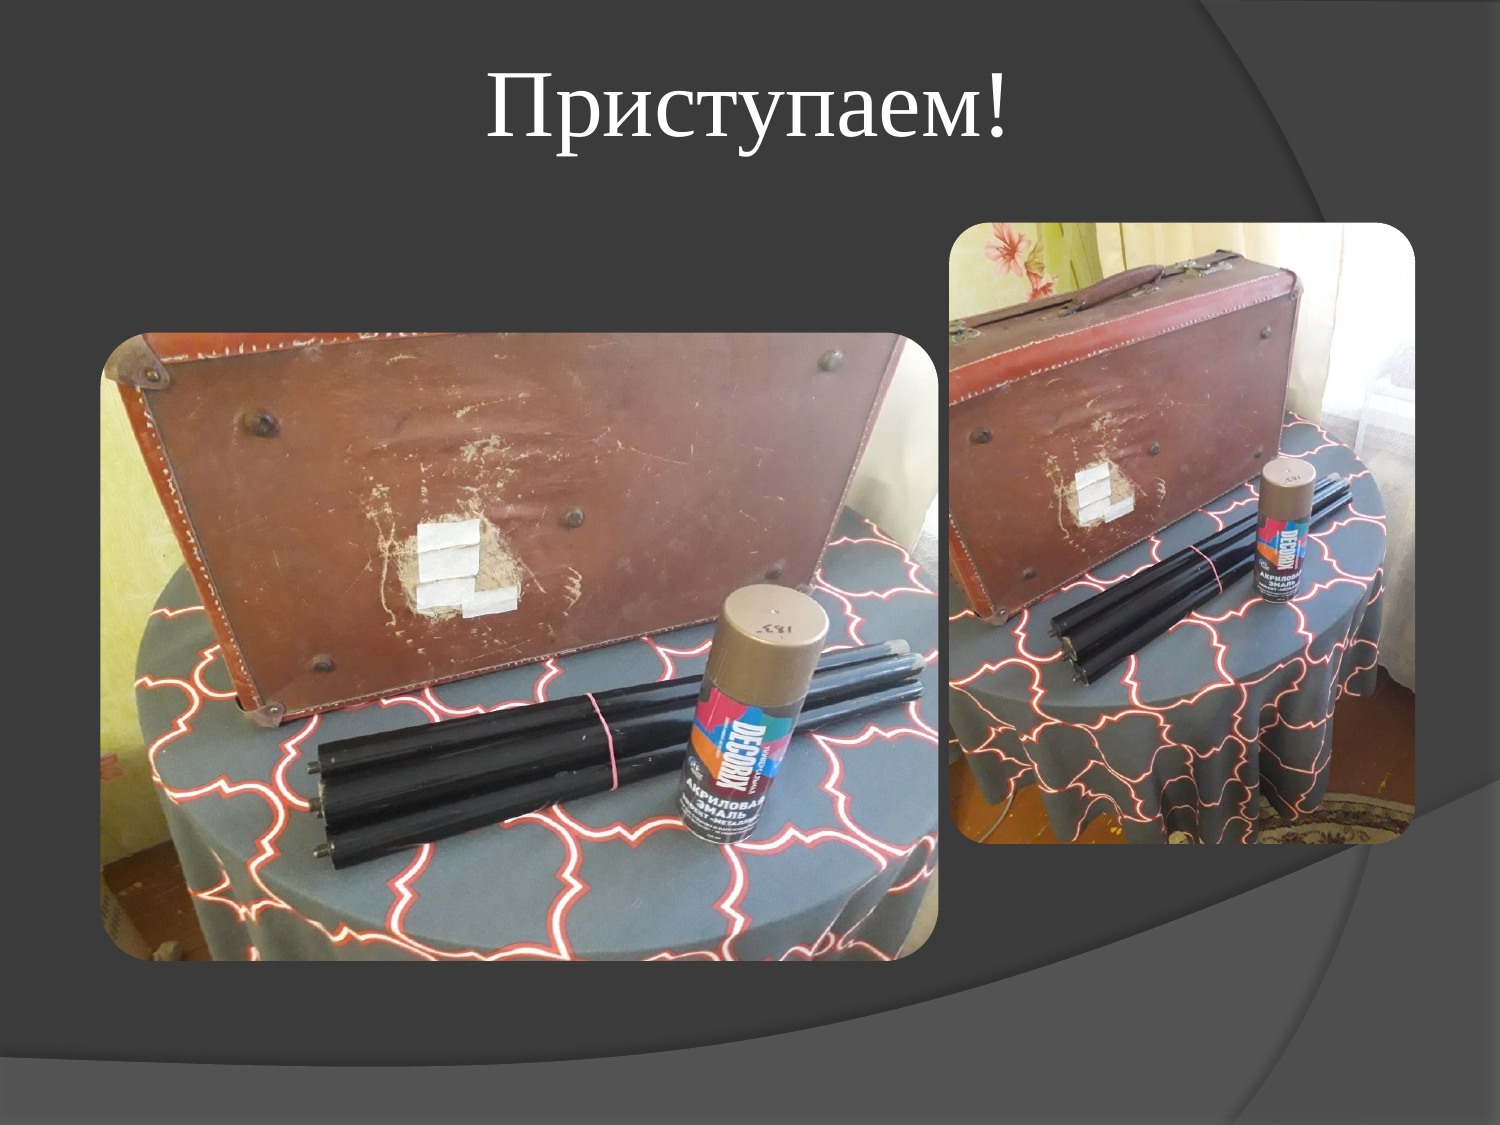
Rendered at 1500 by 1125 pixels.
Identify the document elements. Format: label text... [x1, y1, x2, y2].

picture [948, 222, 1416, 845]
text_box Приступаем! [74, 33, 1425, 175]
picture [100, 332, 939, 962]
